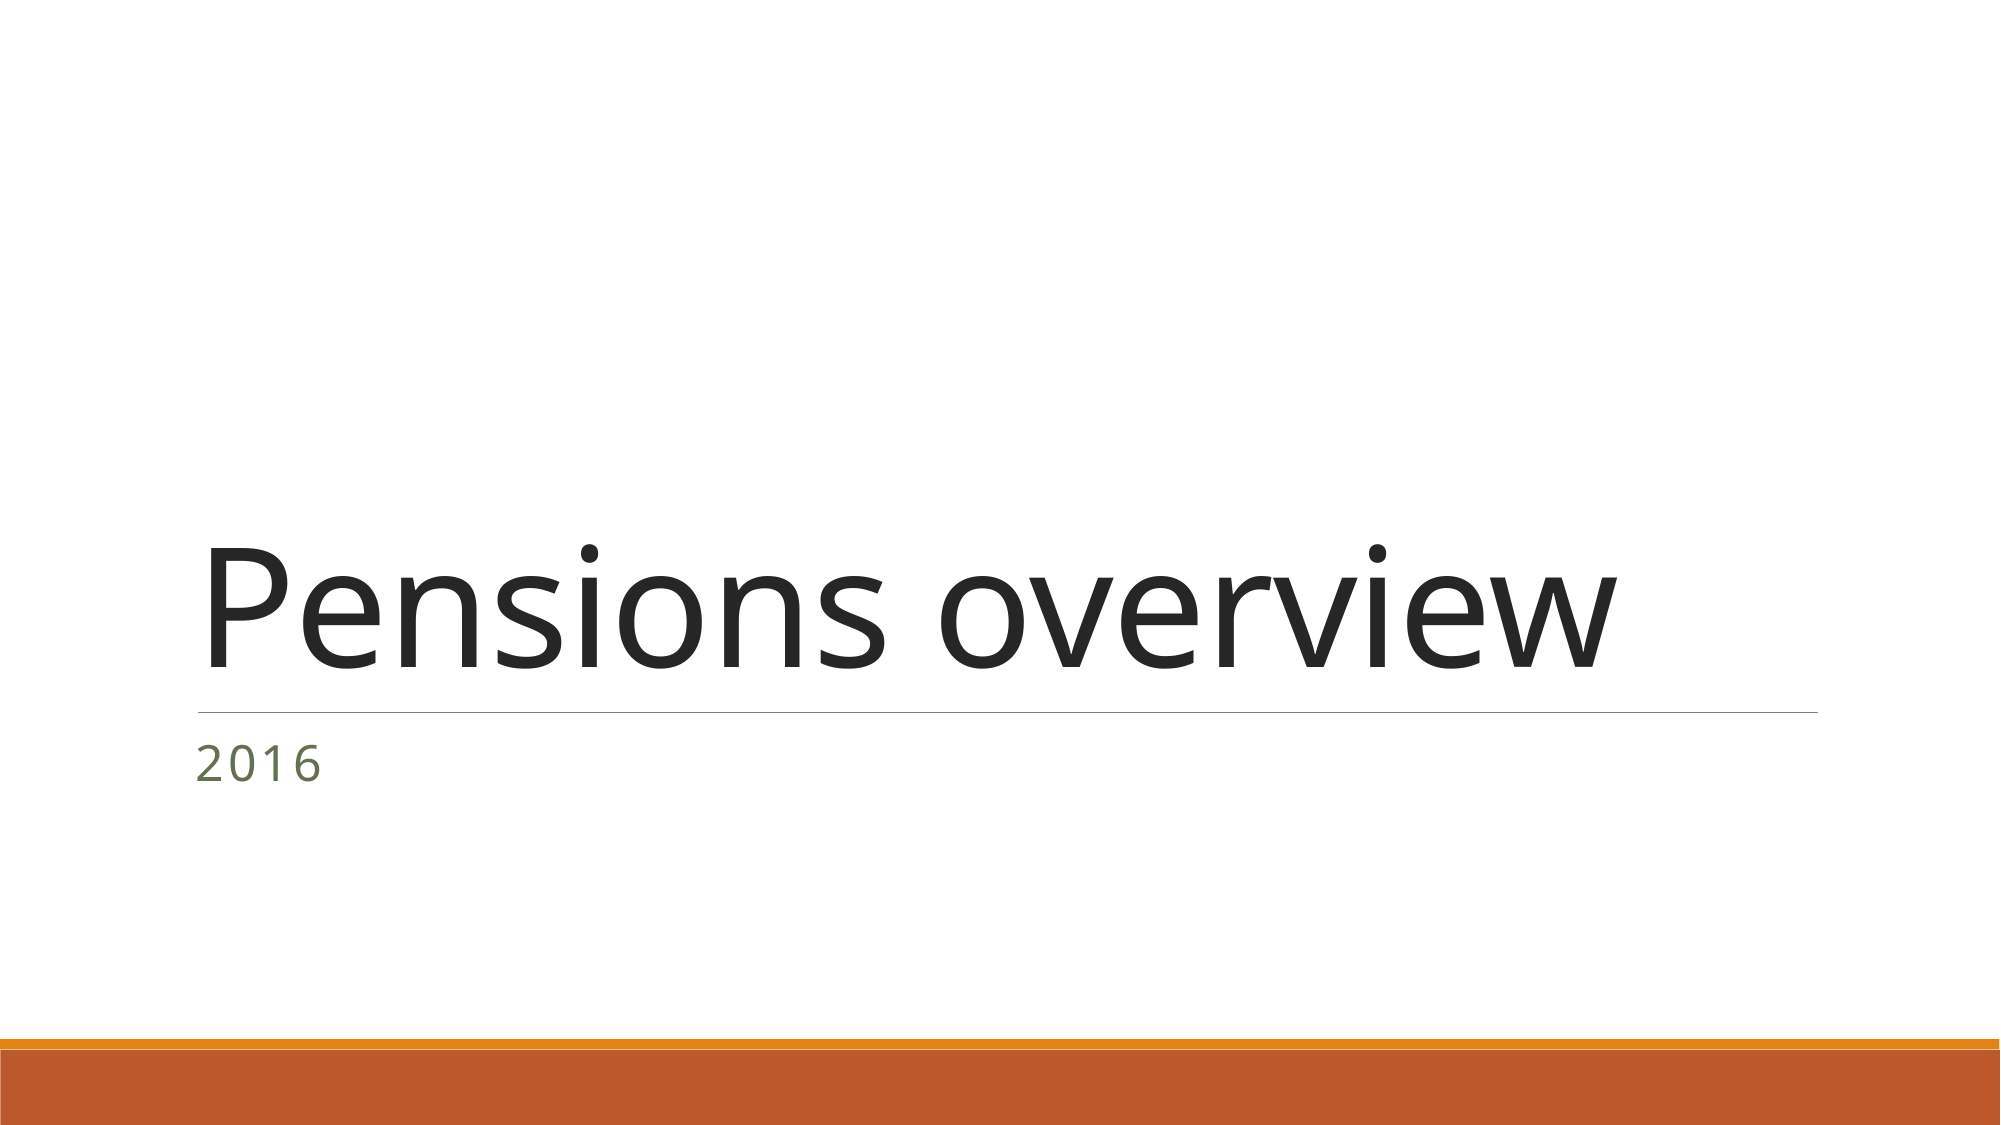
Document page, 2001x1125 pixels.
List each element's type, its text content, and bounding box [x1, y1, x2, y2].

subtitle 2016 [180, 730, 1831, 919]
title Pensions overview [180, 124, 1830, 710]
